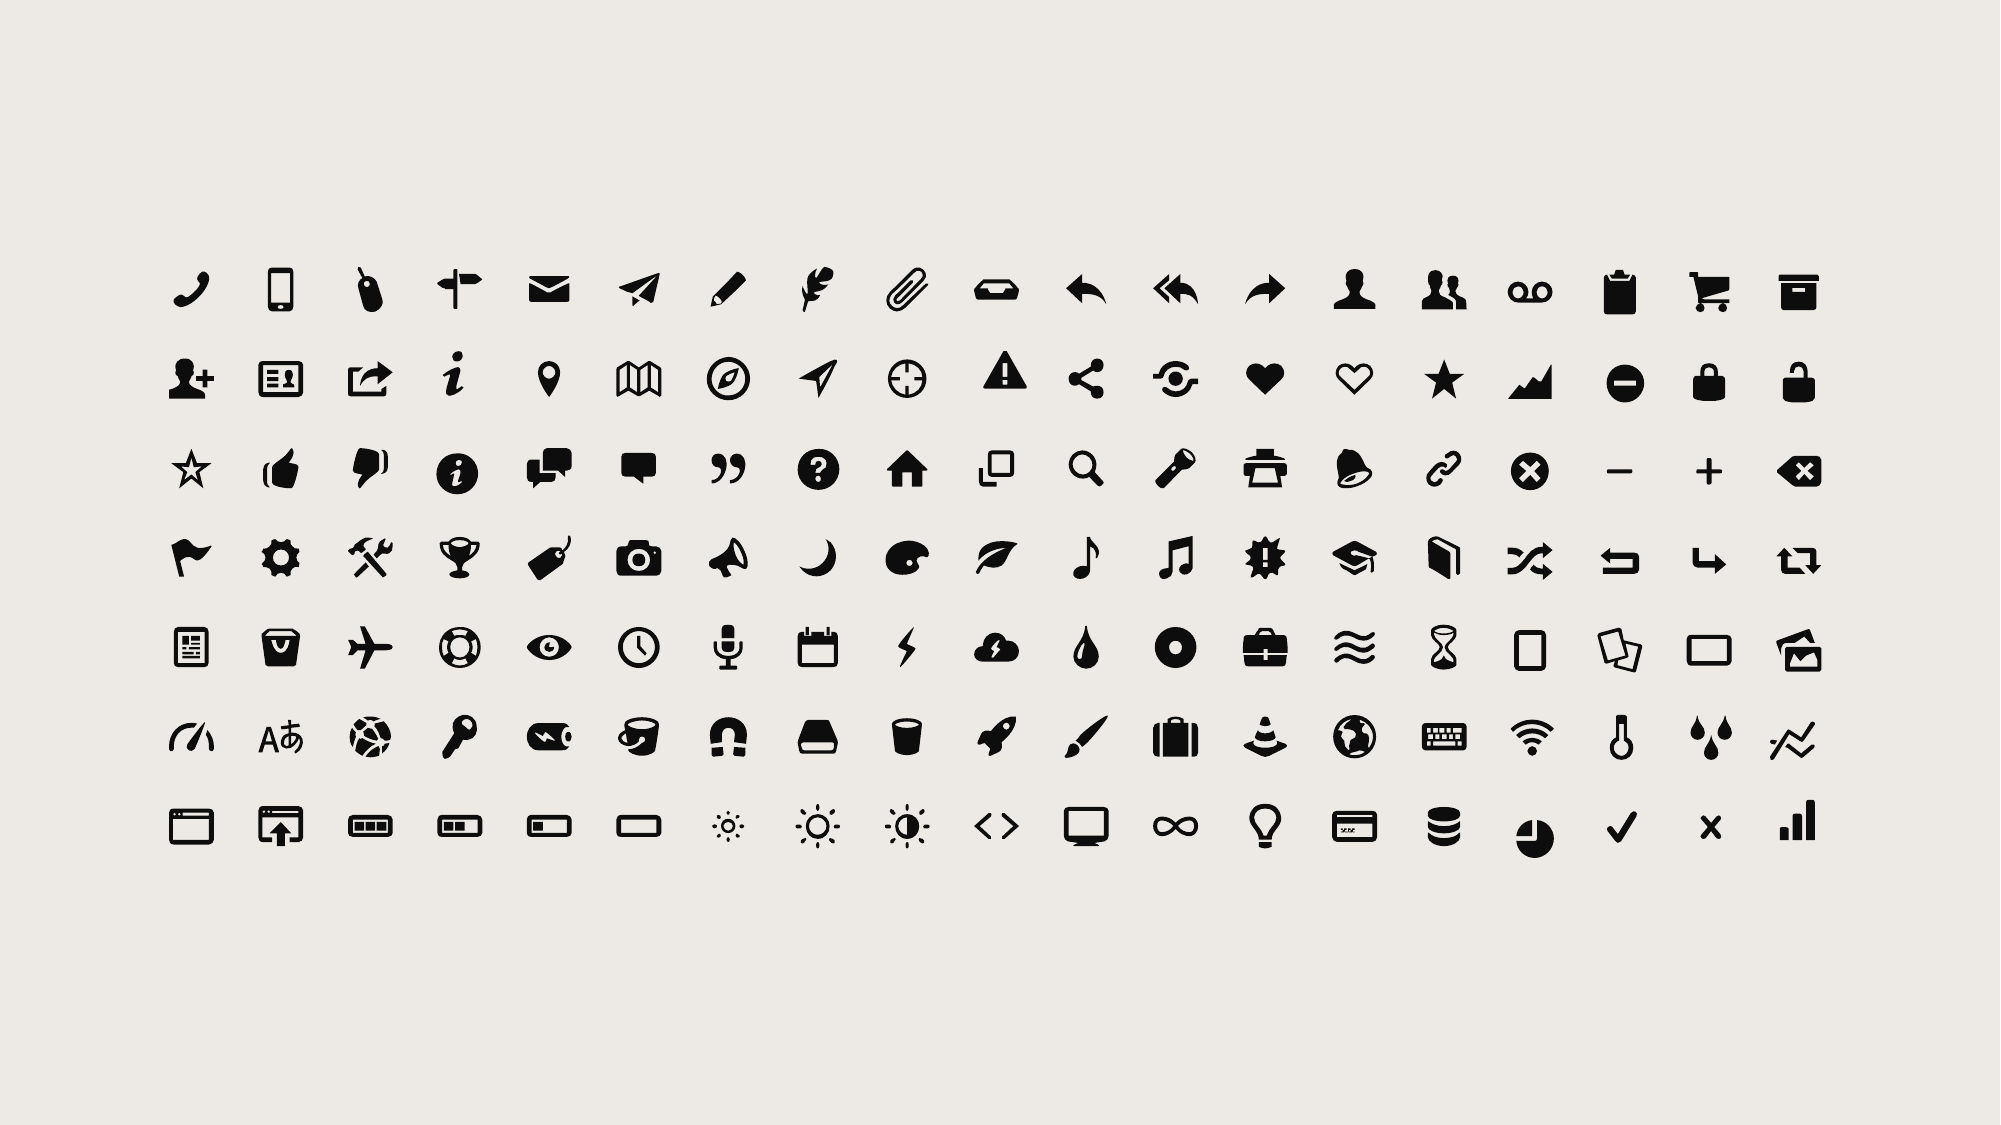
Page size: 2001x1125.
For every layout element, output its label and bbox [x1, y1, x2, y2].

text_box [974, 632, 1019, 662]
text_box [526, 459, 556, 489]
text_box [1153, 361, 1190, 379]
text_box [1776, 547, 1806, 574]
text_box [1686, 634, 1732, 666]
text_box [205, 730, 214, 752]
text_box [1603, 269, 1636, 315]
text_box [1700, 815, 1722, 839]
text_box [169, 358, 206, 399]
text_box [171, 539, 212, 577]
text_box [1785, 646, 1822, 672]
text_box [1522, 737, 1542, 745]
text_box [1439, 450, 1462, 476]
text_box [618, 272, 660, 303]
text_box [709, 537, 748, 578]
text_box [1335, 363, 1374, 395]
text_box [711, 746, 724, 757]
text_box [348, 814, 393, 837]
text_box [1334, 642, 1375, 653]
text_box [1421, 723, 1467, 751]
text_box [1064, 715, 1108, 758]
text_box [974, 279, 1019, 300]
text_box [1527, 746, 1538, 756]
text_box [1431, 624, 1457, 670]
text_box [884, 824, 892, 829]
text_box [352, 448, 380, 489]
text_box [1782, 361, 1815, 403]
text_box [733, 746, 746, 757]
text_box [798, 359, 838, 398]
text_box [1717, 715, 1732, 740]
text_box [1073, 536, 1099, 579]
text_box [886, 267, 929, 312]
text_box [529, 283, 570, 302]
text_box [353, 718, 367, 731]
text_box [1421, 270, 1453, 310]
text_box [1164, 273, 1199, 305]
text_box [267, 267, 294, 312]
text_box [709, 717, 747, 744]
text_box [987, 450, 1015, 477]
text_box [1242, 627, 1288, 653]
text_box [363, 716, 381, 722]
text_box [721, 818, 736, 834]
text_box [616, 540, 662, 576]
text_box [983, 351, 1027, 389]
text_box [1153, 273, 1170, 304]
text_box [1692, 547, 1727, 574]
text_box [886, 450, 928, 487]
text_box [829, 809, 836, 815]
text_box [1427, 832, 1461, 847]
text_box [459, 273, 483, 285]
text_box [616, 814, 662, 837]
text_box [1427, 821, 1461, 834]
text_box [1336, 449, 1373, 489]
text_box [1158, 535, 1193, 580]
text_box [1693, 363, 1726, 401]
text_box [1066, 273, 1107, 305]
text_box [439, 626, 481, 668]
text_box [885, 540, 929, 575]
text_box [1333, 269, 1376, 309]
text_box [616, 361, 662, 398]
text_box [529, 276, 570, 289]
text_box [1243, 730, 1288, 757]
text_box [833, 824, 841, 829]
text_box [169, 808, 214, 845]
text_box [1334, 653, 1375, 664]
text_box [1508, 364, 1552, 399]
text_box [1426, 461, 1447, 487]
text_box [374, 721, 392, 741]
text_box [618, 717, 659, 756]
text_box [800, 809, 807, 815]
text_box [439, 536, 480, 579]
text_box [258, 726, 280, 753]
text_box [1001, 813, 1019, 839]
text_box [1427, 806, 1461, 822]
text_box [1068, 450, 1104, 487]
text_box [437, 814, 483, 837]
text_box [1424, 359, 1465, 399]
text_box [975, 541, 1018, 574]
text_box [436, 453, 479, 495]
text_box [173, 626, 209, 668]
text_box [1792, 813, 1803, 841]
text_box [1507, 542, 1553, 575]
text_box [1606, 811, 1637, 843]
text_box [258, 361, 304, 398]
text_box [713, 624, 743, 670]
text_box [272, 448, 299, 489]
text_box [1191, 722, 1199, 757]
text_box [1162, 378, 1199, 398]
text_box [1703, 734, 1719, 760]
text_box [1339, 563, 1368, 576]
text_box [173, 271, 210, 308]
text_box [1243, 463, 1287, 488]
text_box [1153, 722, 1160, 757]
text_box [1779, 827, 1789, 841]
text_box [1696, 458, 1723, 485]
text_box [1514, 630, 1547, 671]
text_box [537, 361, 561, 398]
text_box [1689, 272, 1730, 313]
text_box [1153, 816, 1199, 837]
text_box [1332, 810, 1378, 842]
text_box [1245, 448, 1285, 460]
text_box [706, 356, 751, 401]
text_box [977, 716, 1016, 756]
text_box [349, 727, 356, 747]
text_box [169, 722, 198, 752]
text_box [258, 806, 304, 843]
text_box [348, 367, 387, 397]
text_box [829, 837, 835, 844]
text_box [542, 448, 572, 478]
text_box [974, 813, 992, 839]
text_box [797, 448, 840, 490]
text_box [711, 453, 727, 484]
text_box [890, 837, 896, 844]
text_box [621, 452, 656, 484]
text_box [526, 634, 572, 661]
text_box [1690, 715, 1705, 740]
text_box [1246, 363, 1285, 395]
text_box [1609, 714, 1634, 760]
text_box [1516, 820, 1554, 858]
text_box [261, 628, 301, 667]
text_box [889, 809, 896, 815]
text_box [1259, 716, 1271, 727]
text_box [1334, 630, 1375, 641]
text_box [437, 269, 458, 309]
text_box [186, 722, 206, 751]
text_box [1516, 728, 1549, 739]
text_box [1068, 358, 1104, 399]
text_box [526, 814, 572, 837]
text_box [1781, 283, 1817, 311]
text_box [1063, 806, 1109, 847]
text_box [710, 271, 746, 307]
text_box [1073, 625, 1099, 669]
text_box [527, 535, 571, 581]
text_box [1245, 536, 1286, 580]
text_box [1600, 547, 1640, 574]
text_box [263, 462, 270, 488]
text_box [261, 539, 300, 577]
text_box [1427, 536, 1461, 579]
text_box [887, 359, 927, 398]
text_box [357, 266, 383, 313]
text_box [382, 742, 390, 754]
text_box [1776, 629, 1815, 656]
text_box [365, 746, 380, 758]
text_box [805, 814, 830, 839]
text_box [1510, 719, 1554, 732]
text_box [1510, 452, 1549, 491]
text_box [269, 822, 292, 847]
text_box [1162, 716, 1189, 757]
text_box [895, 814, 920, 839]
text_box [1243, 655, 1287, 667]
text_box [898, 626, 916, 668]
text_box [1770, 721, 1815, 760]
text_box [360, 361, 393, 386]
text_box [797, 626, 838, 668]
text_box [918, 837, 925, 844]
text_box [1258, 842, 1272, 849]
text_box [797, 719, 838, 754]
text_box [617, 626, 660, 669]
text_box [196, 369, 214, 388]
text_box [1530, 563, 1553, 580]
text_box [978, 468, 997, 487]
text_box [800, 837, 807, 844]
text_box [442, 714, 477, 759]
text_box [355, 738, 376, 756]
text_box [1245, 273, 1286, 305]
text_box [353, 538, 393, 578]
text_box [799, 539, 836, 577]
text_box [1792, 547, 1822, 574]
text_box [1606, 469, 1633, 474]
text_box [1507, 281, 1553, 303]
text_box [1154, 626, 1197, 669]
text_box [171, 448, 212, 489]
text_box [452, 351, 463, 362]
text_box [1806, 799, 1815, 841]
text_box [363, 727, 379, 741]
text_box [1447, 275, 1467, 310]
text_box [632, 296, 640, 307]
text_box [1249, 803, 1282, 840]
text_box [1332, 540, 1377, 573]
text_box [442, 367, 464, 396]
text_box [1155, 448, 1196, 489]
text_box [1597, 627, 1643, 673]
text_box [565, 731, 572, 742]
text_box [729, 453, 746, 484]
text_box [1333, 715, 1377, 759]
text_box [348, 626, 393, 669]
text_box [526, 723, 570, 751]
text_box [802, 266, 834, 312]
text_box [1777, 455, 1822, 487]
text_box [280, 719, 303, 754]
text_box [1606, 364, 1645, 403]
text_box [1778, 274, 1819, 281]
text_box [891, 718, 923, 756]
text_box [381, 449, 388, 474]
text_box [1168, 371, 1183, 386]
text_box [348, 537, 373, 556]
